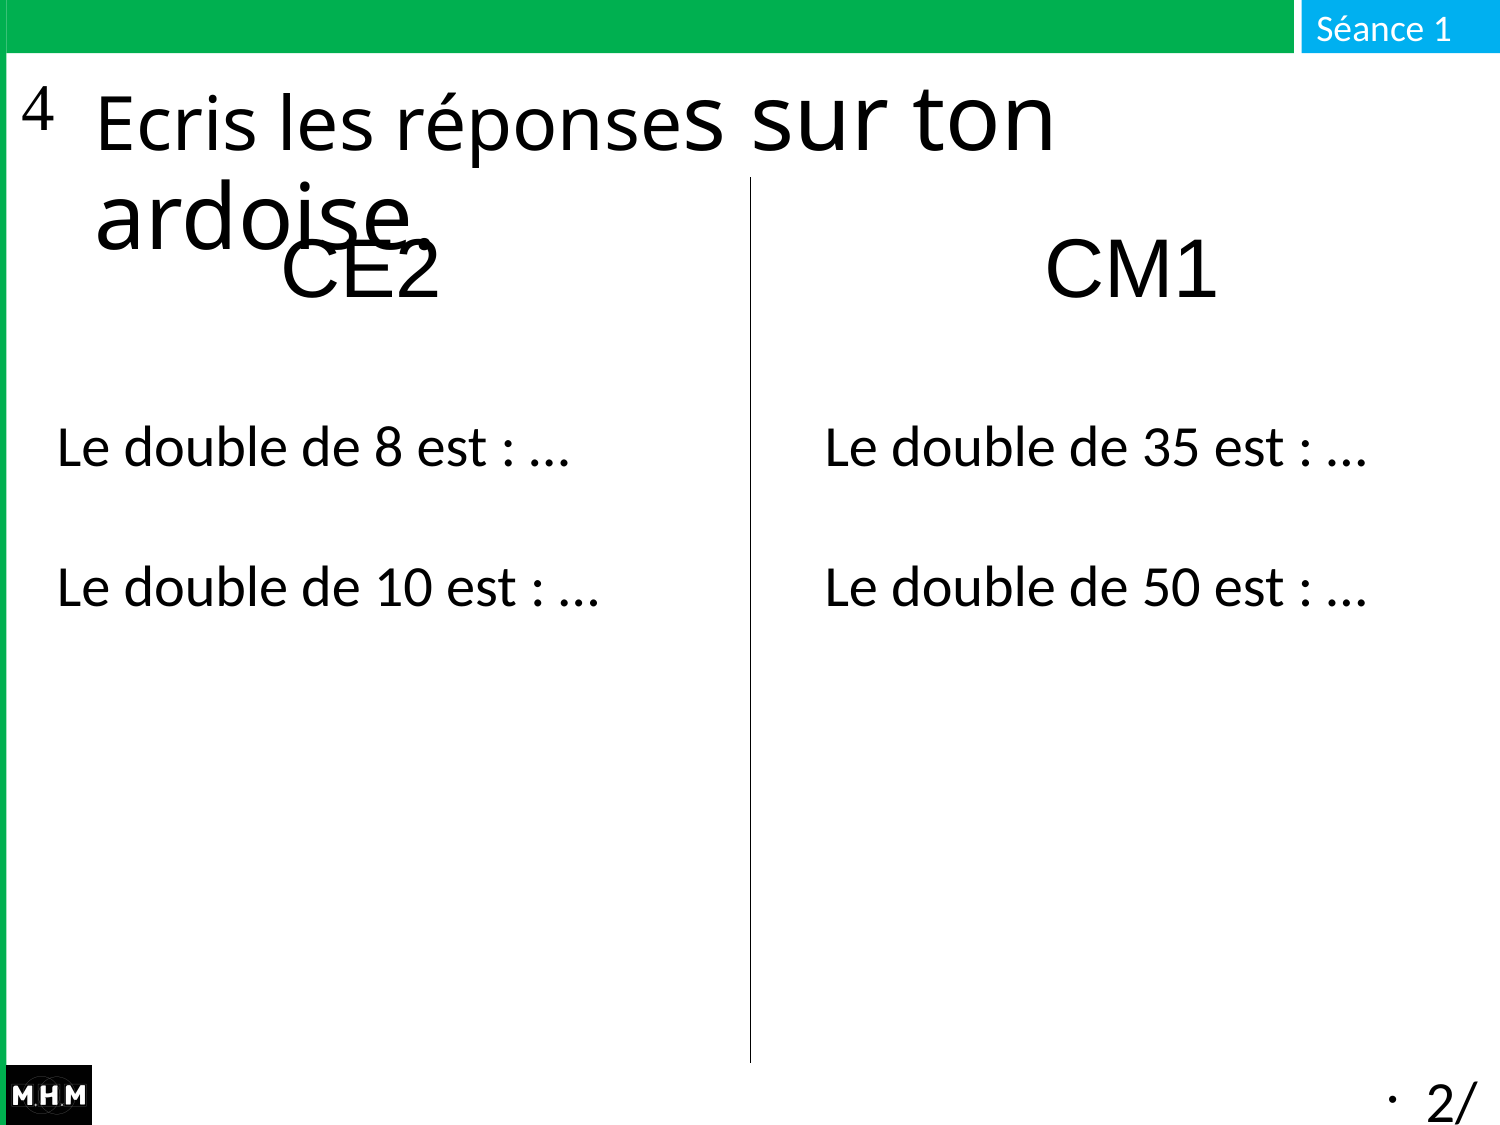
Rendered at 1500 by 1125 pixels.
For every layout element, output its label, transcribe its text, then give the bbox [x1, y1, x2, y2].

text_box Le double de 8 est : … Le double de 10 est : … [42, 330, 615, 806]
title Ecris les réponses sur ton ardoise. [79, 64, 1374, 153]
text_box CE2 CM1 [265, 206, 1241, 315]
picture [6, 1065, 92, 1125]
text_box Le double de 35 est : … Le double de 50 est : … [809, 330, 1382, 806]
list 2/8 [1373, 1064, 1500, 1125]
